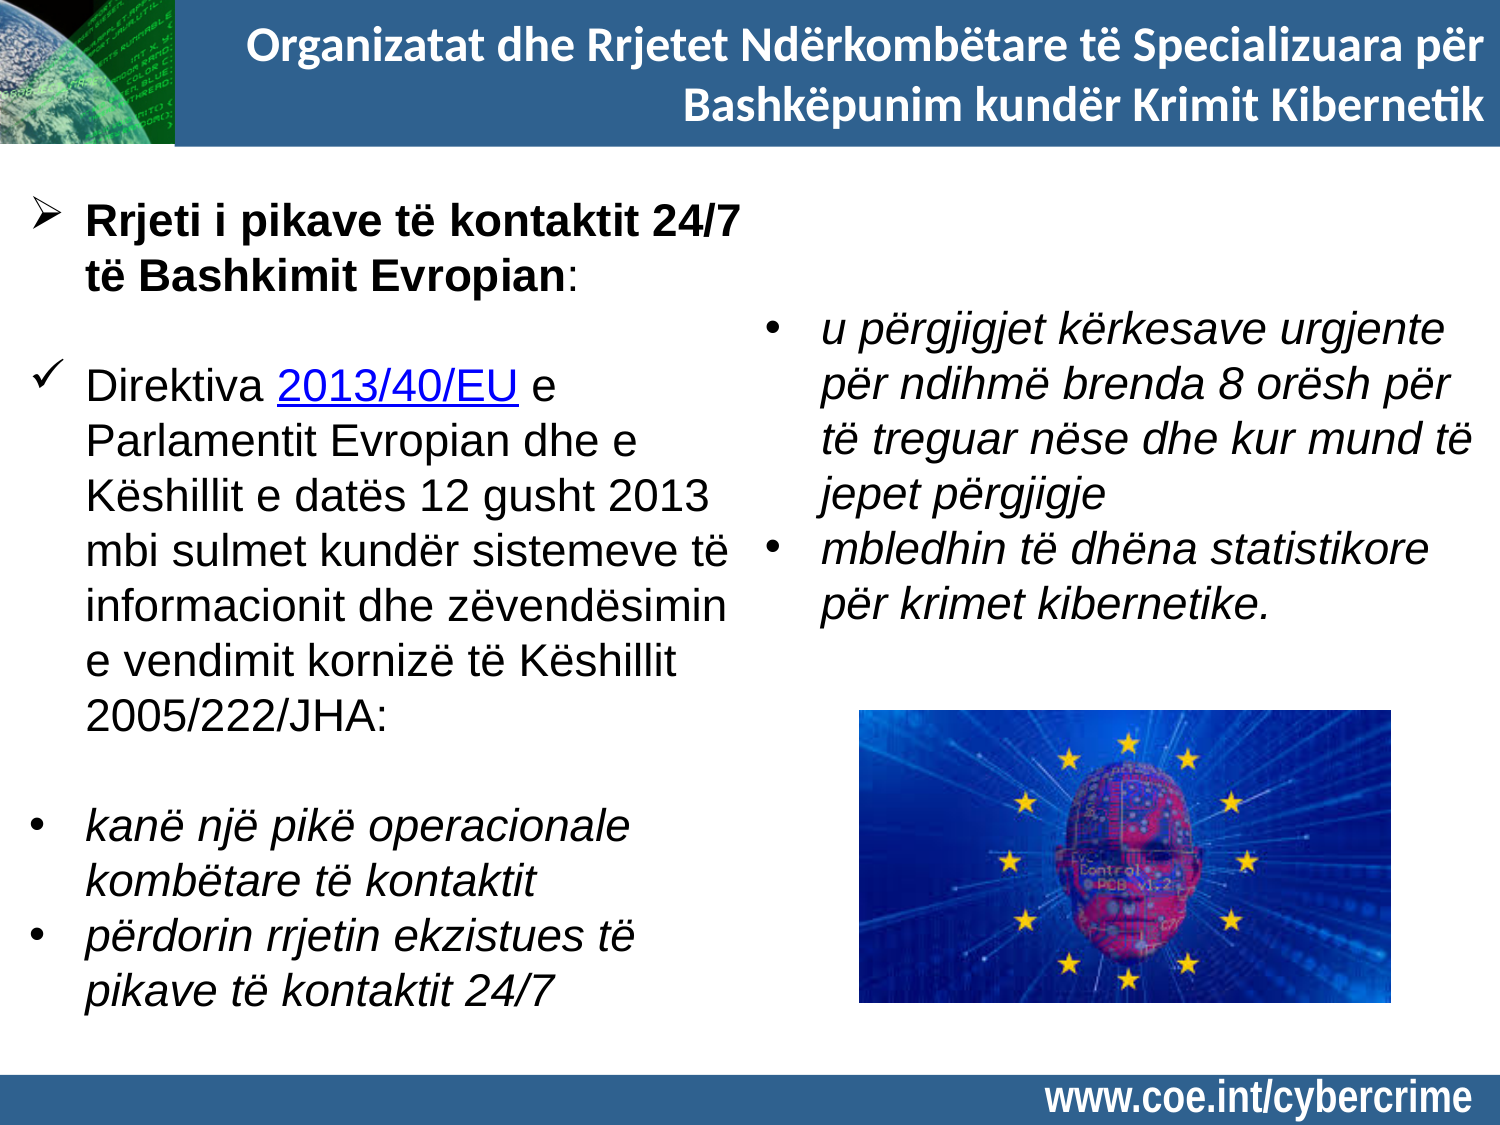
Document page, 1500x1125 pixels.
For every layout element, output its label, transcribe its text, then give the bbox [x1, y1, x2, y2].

text_box Organizatat dhe Rrjetet Ndërkombëtare të Specializuara për Bashkëpunim kundër Krimit Kibernetik [177, 0, 1500, 149]
text_box Rrjeti i pikave të kontaktit 24/7 të Bashkimit Evropian: Direktiva 2013/40/EU e Parlamentit Evropian dhe e Këshillit e datës 12 gusht 2013 mbi sulmet kundër sistemeve të informacionit dhe zëvendësimin e vendimit kornizë të Këshillit 2005/222/JHA: kanë një pikë operacionale kombëtare të kontaktit përdorin rrjetin ekzistues të pikave të kontaktit 24/7 [14, 183, 765, 1079]
text_box u përgjigjet kërkesave urgjente për ndihmë brenda 8 orësh për të treguar nëse dhe kur mund të jepet përgjigje mbledhin të dhëna statistikore për krimet kibernetike. [749, 291, 1500, 691]
text_box www.coe.int/cybercrime [1030, 1059, 1500, 1125]
picture [859, 710, 1391, 1003]
text_box [0, 1073, 1030, 1125]
picture [0, 0, 175, 144]
